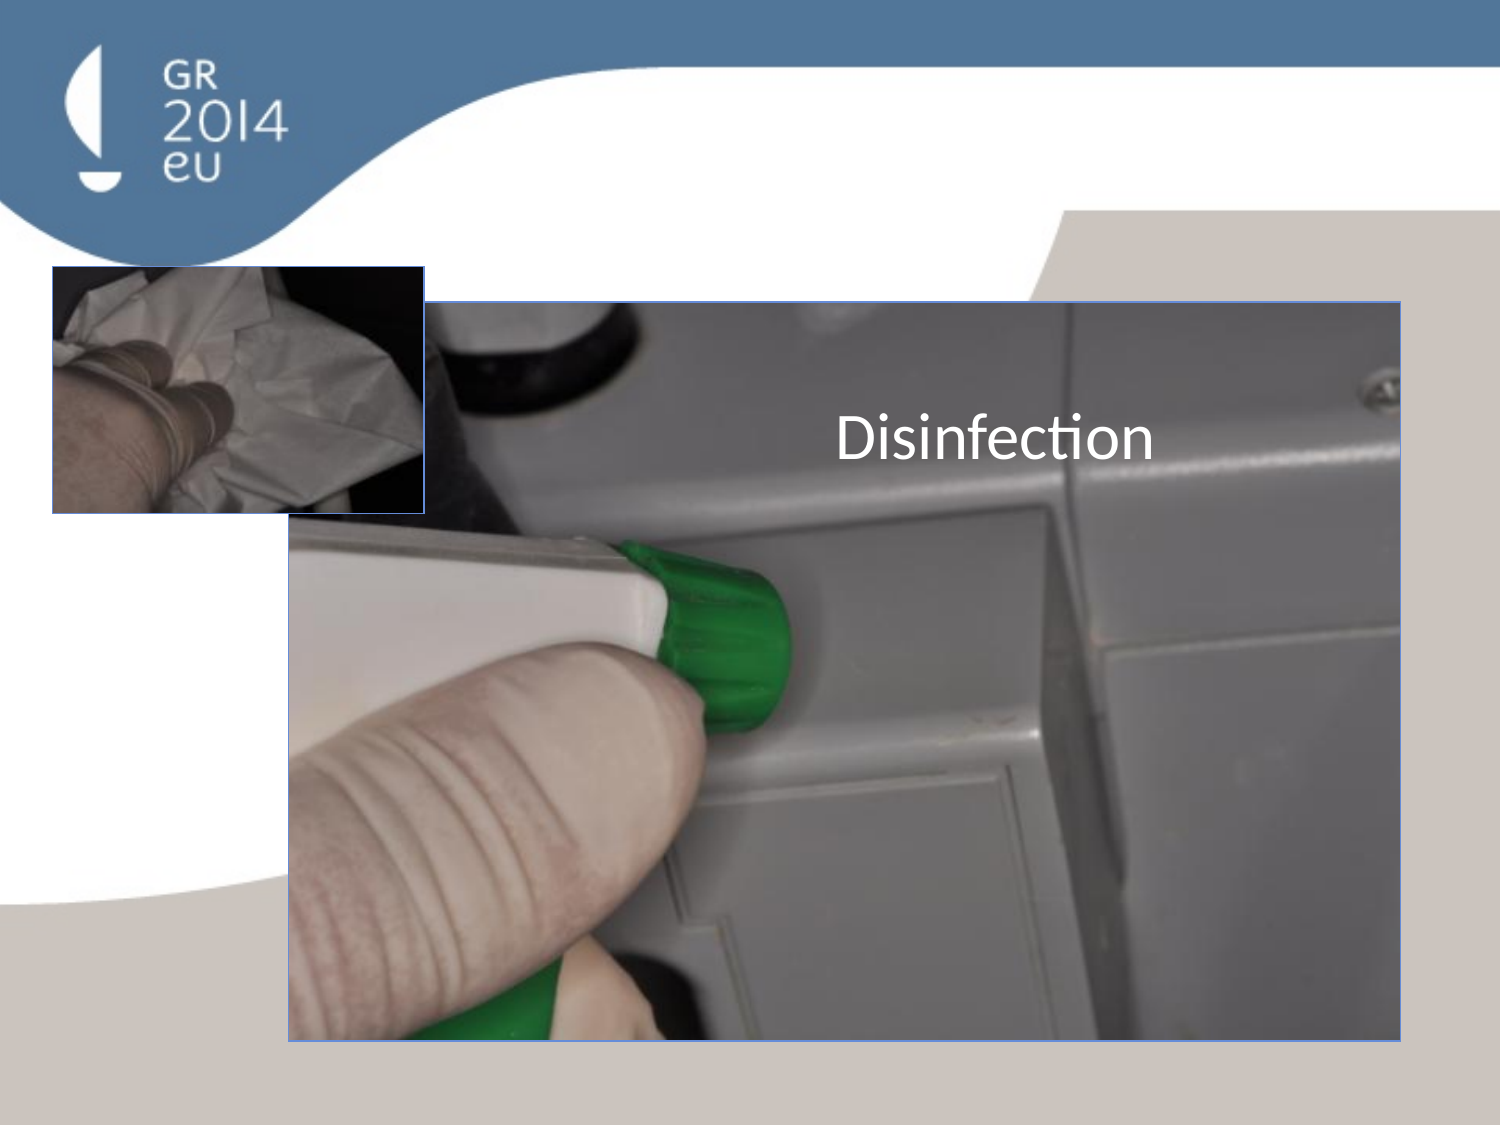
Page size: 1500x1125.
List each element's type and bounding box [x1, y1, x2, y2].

picture [52, 266, 1400, 1041]
